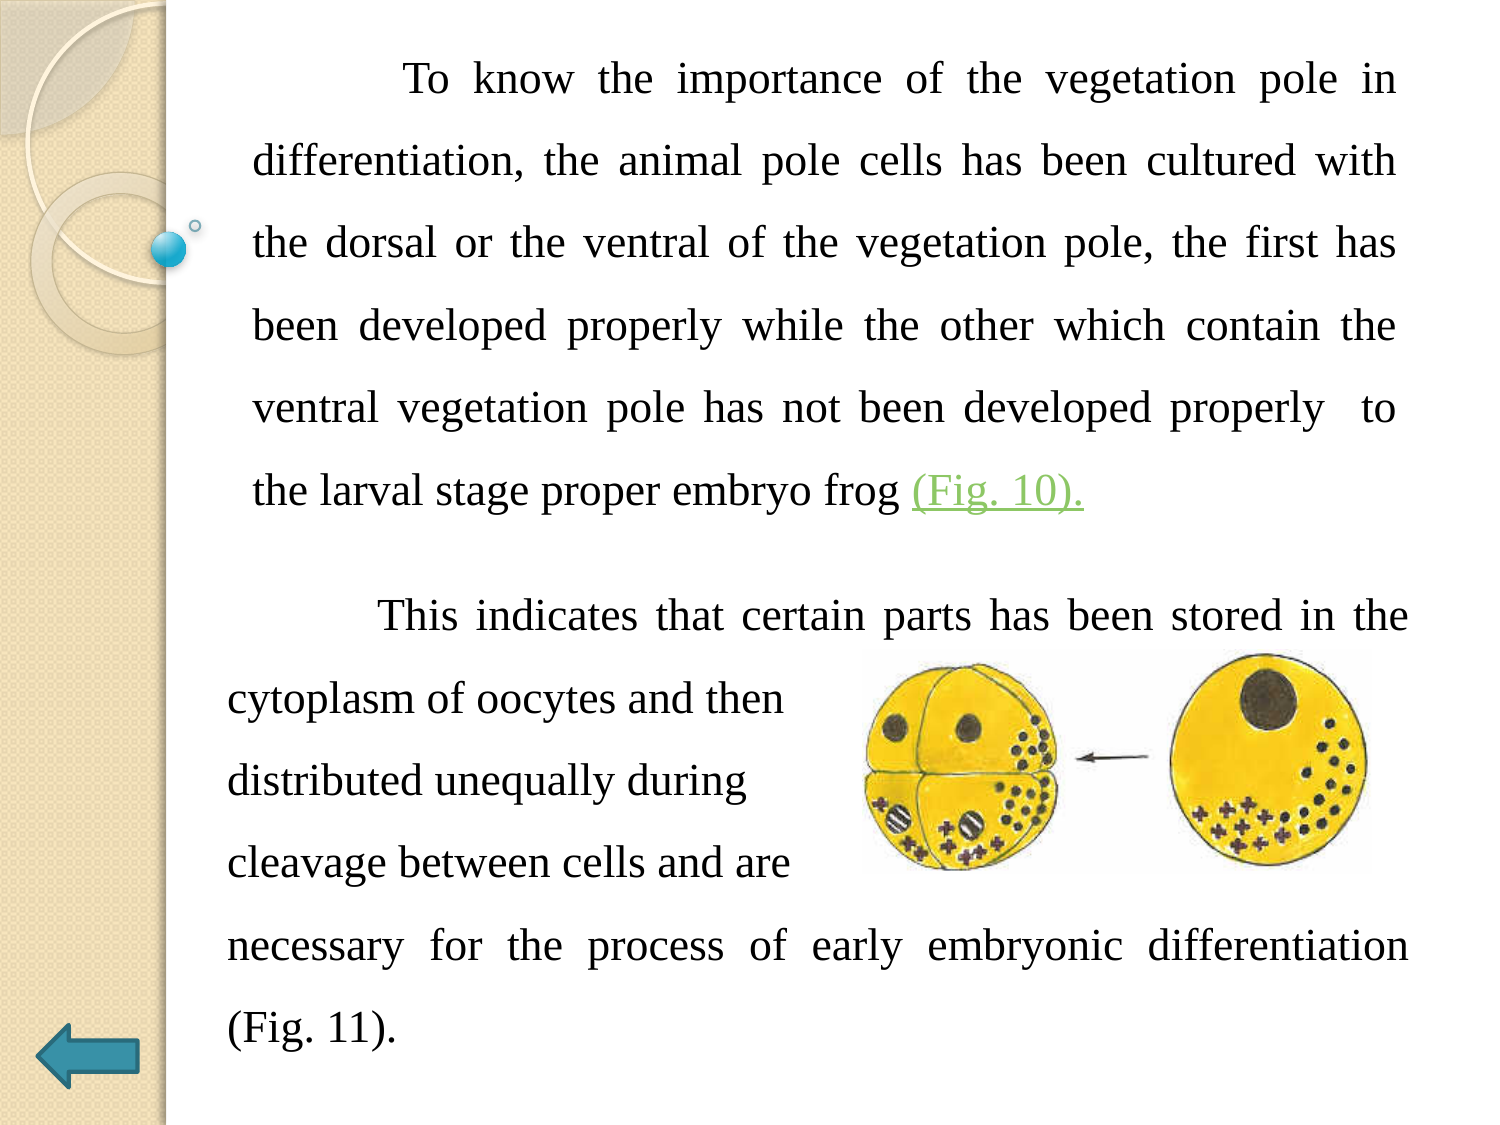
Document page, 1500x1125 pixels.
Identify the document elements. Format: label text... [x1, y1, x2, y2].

text_box [35, 1023, 140, 1090]
text_box To know the importance of the vegetation pole in differentiation, the animal pole cells has been cultured with the dorsal or the ventral of the vegetation pole, the first has been developed properly while the other which contain the ventral vegetation pole has not been developed properly to the larval stage proper embryo frog (Fig. 10). [237, 12, 1413, 522]
text_box This indicates that certain parts has been stored in the cytoplasm of oocytes and then distributed unequally during cleavage between cells and are necessary for the process of early embryonic differentiation (Fig. 11). [212, 549, 1425, 1060]
picture [862, 649, 1372, 874]
